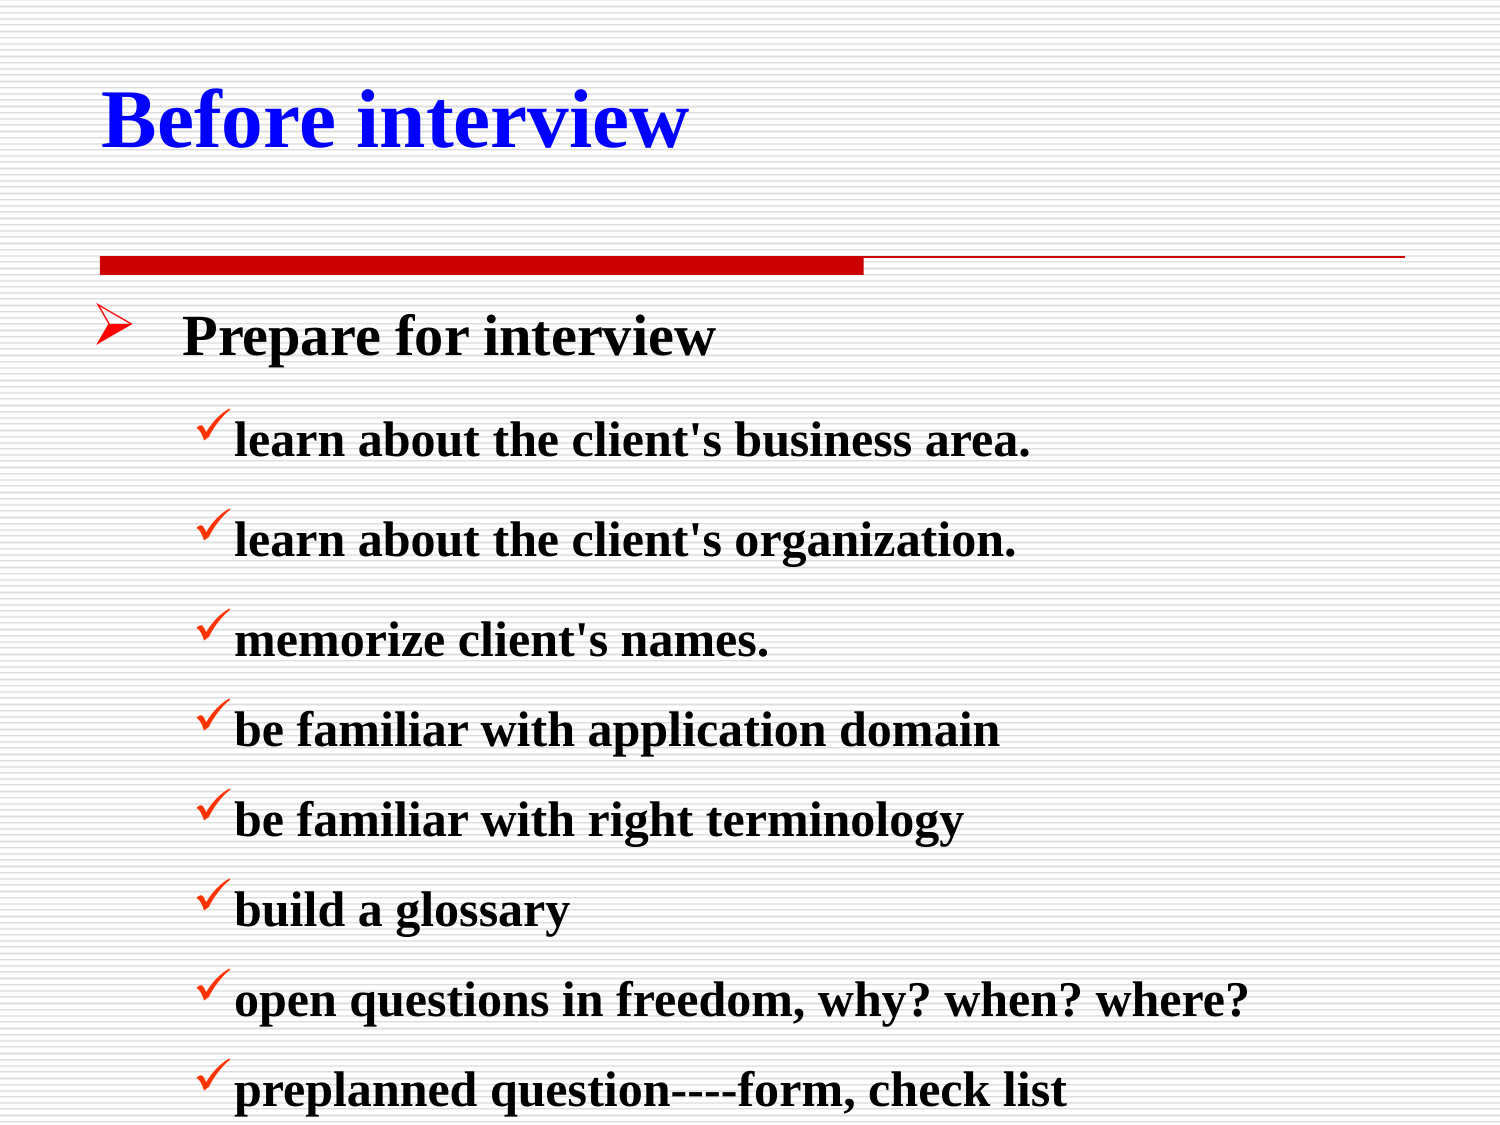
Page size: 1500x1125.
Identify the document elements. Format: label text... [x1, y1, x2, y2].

text_box Before interview [86, 68, 705, 173]
picture [0, 0, 1500, 1125]
text_box Prepare for interview [76, 289, 1500, 375]
text_box learn about the client's business area. learn about the client's organization. memorize client's names. be familiar with application domain be familiar with right terminology build a glossary open questions in freedom, why? when? where? preplanned question----form, check list [63, 368, 1451, 1124]
